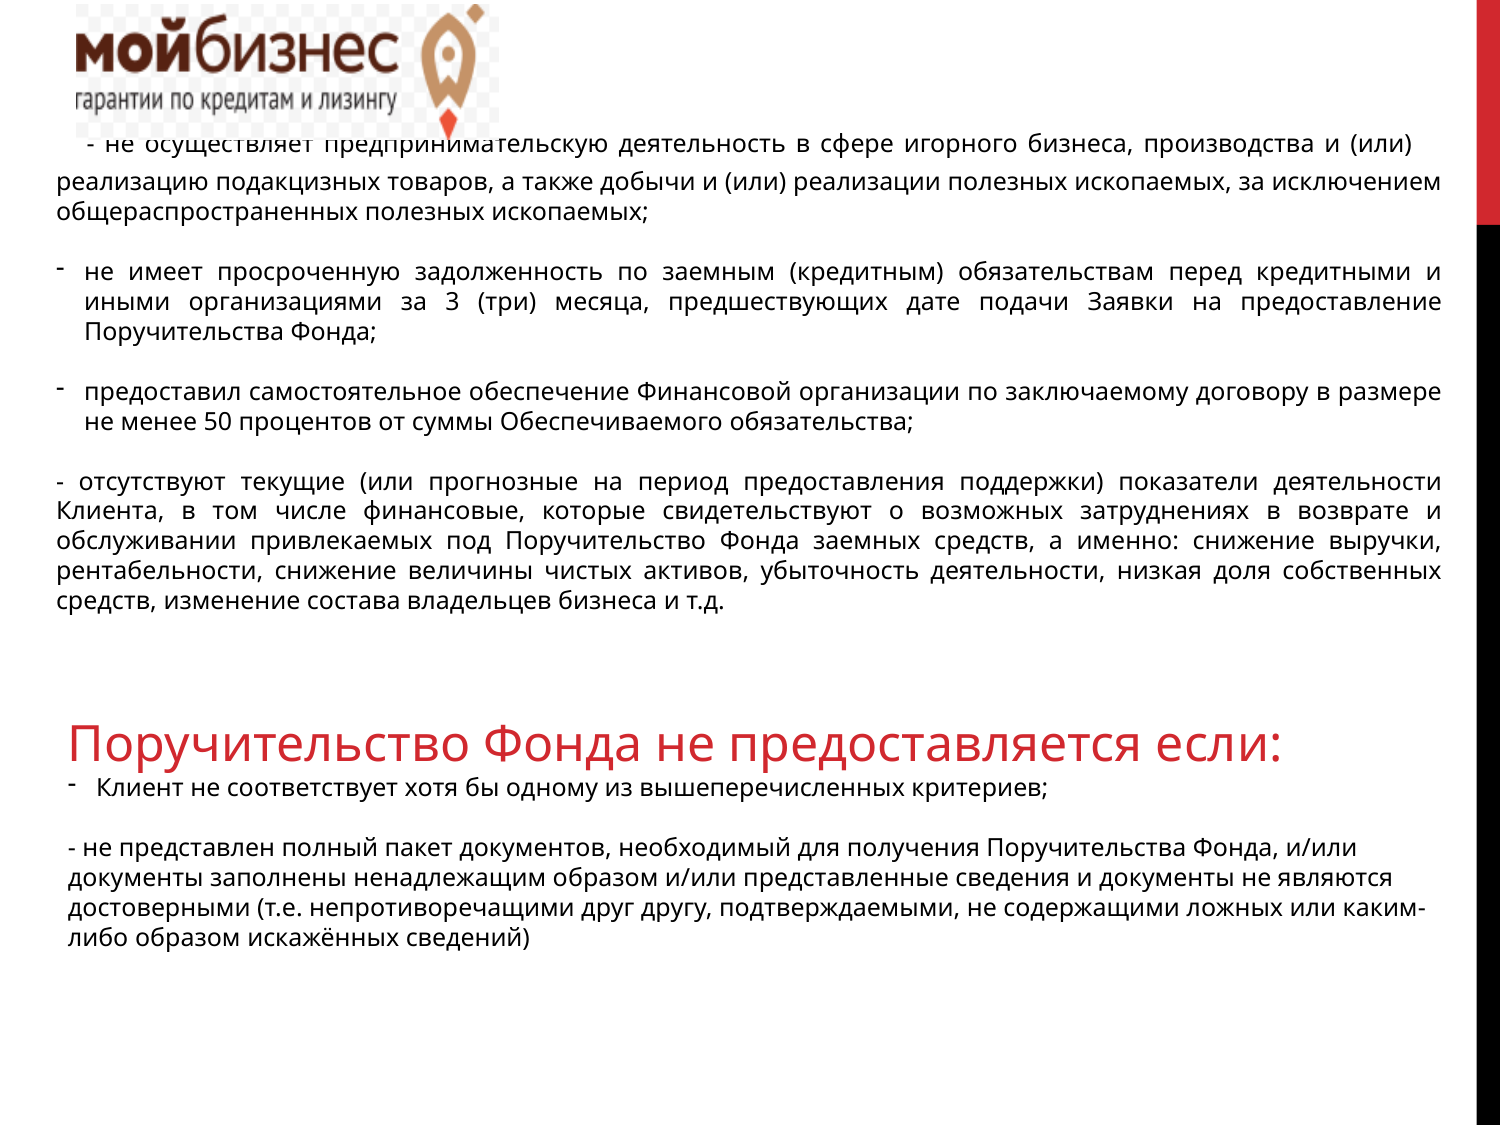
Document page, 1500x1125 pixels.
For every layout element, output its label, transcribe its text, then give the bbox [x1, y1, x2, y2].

picture [76, 4, 500, 141]
text_box Поручительство Фонда не предоставляется если: Клиент не соответствует хотя бы одному из вышеперечисленных критериев; - не представлен полный пакет документов, необходимый для получения Поручительства Фонда, и/или документы заполнены ненадлежащим образом и/или представленные сведения и документы не являются достоверными (т.е. непротиворечащими друг другу, подтверждаемыми, не содержащими ложных или каким-либо образом искажённых сведений) [53, 704, 1447, 959]
text_box - не осуществляет предпринимательскую деятельность в сфере игорного бизнеса, производства и (или) реализацию подакцизных товаров, а также добычи и (или) реализации полезных ископаемых, за исключением общераспространенных полезных ископаемых; не имеет просроченную задолженность по заемным (кредитным) обязательствам перед кредитными и иными организациями за 3 (три) месяца, предшествующих дате подачи Заявки на предоставление Поручительства Фонда; предоставил самостоятельное обеспечение Финансовой организации по заключаемому договору в размере не менее 50 процентов от суммы Обеспечиваемого обязательства; - отсутствуют текущие (или прогнозные на период предоставления поддержки) показатели деятельности Клиента, в том числе финансовые, которые свидетельствуют о возможных затруднениях в возврате и обслуживании привлекаемых под Поручительство Фонда заемных средств, а именно: снижение выручки, рентабельности, снижение величины чистых активов, убыточность деятельности, низкая доля собственных средств, изменение состава владельцев бизнеса и т.д. [41, 78, 1459, 623]
